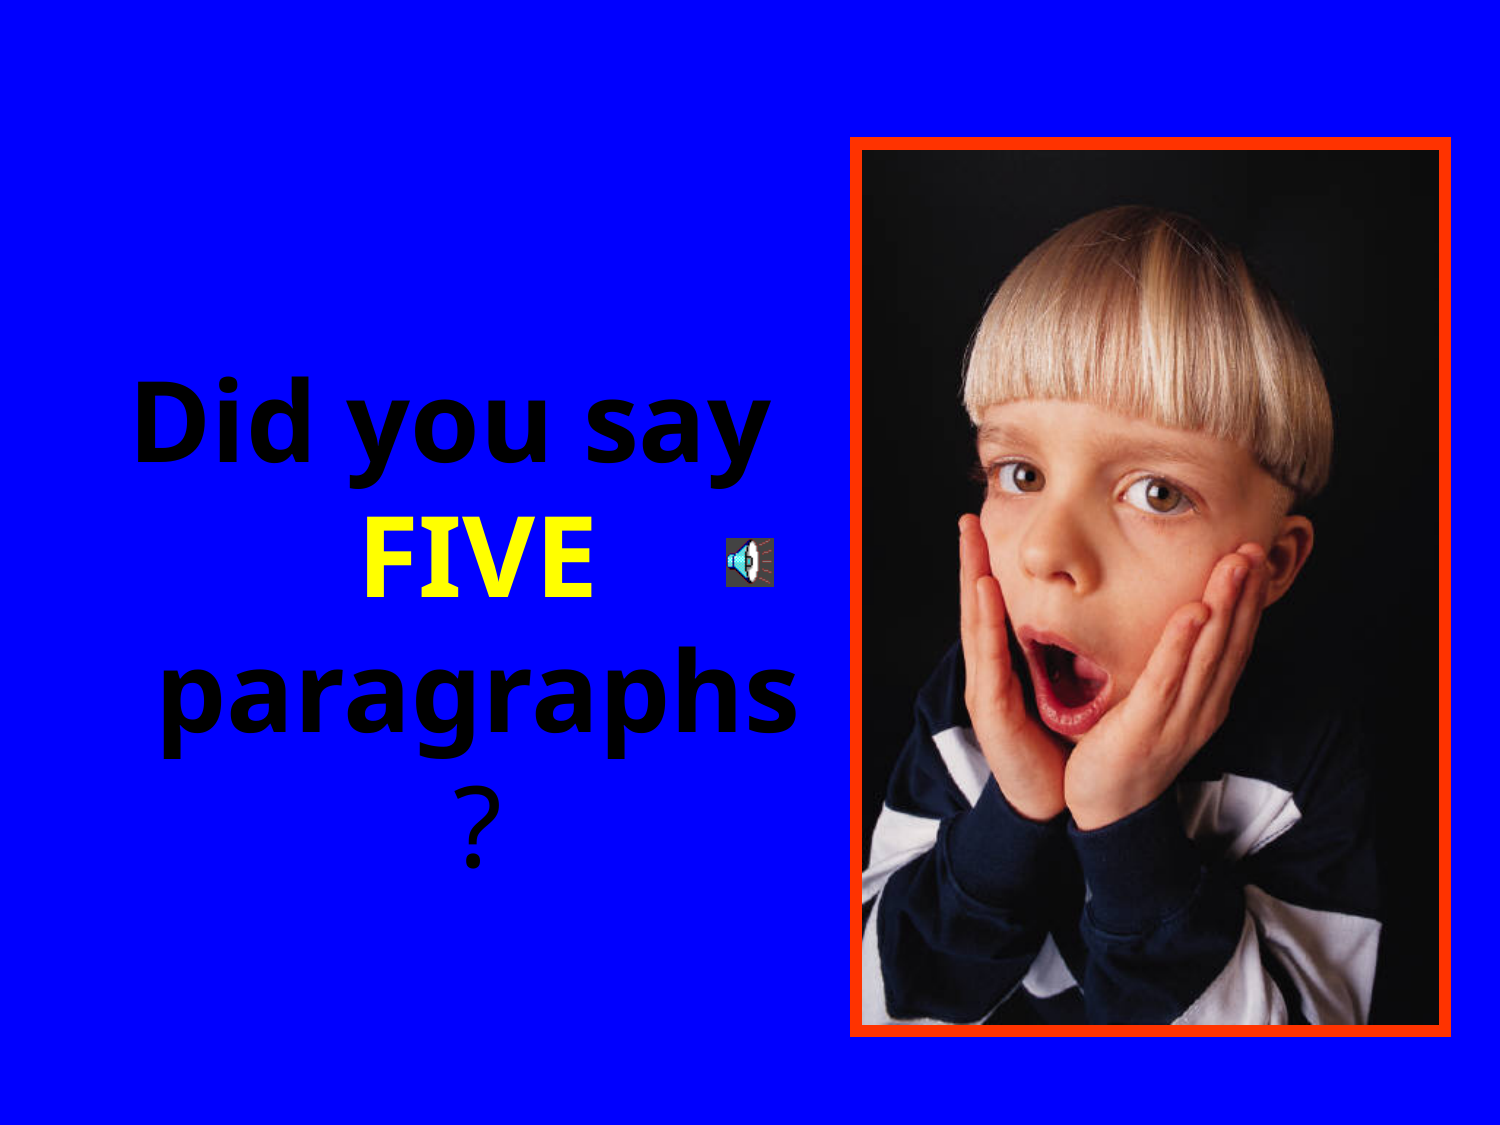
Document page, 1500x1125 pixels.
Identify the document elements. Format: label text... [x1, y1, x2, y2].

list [862, 149, 1440, 1026]
list Did you say FIVE paragraphs? [75, 200, 825, 943]
picture [724, 537, 776, 588]
